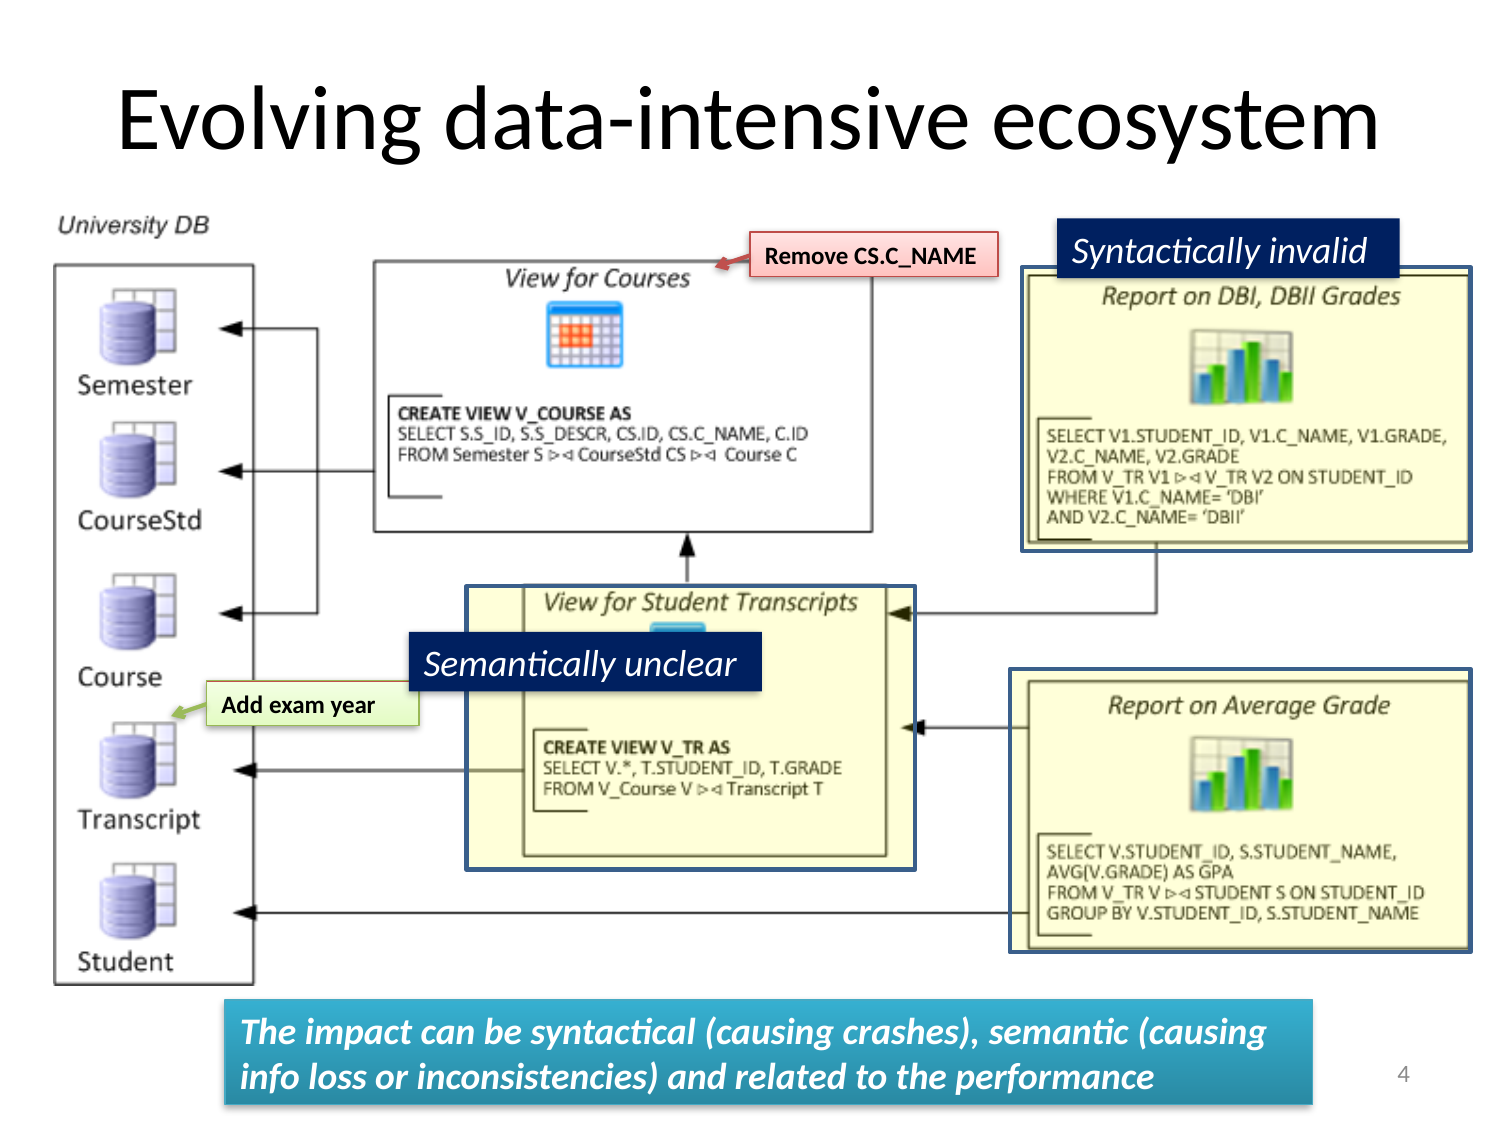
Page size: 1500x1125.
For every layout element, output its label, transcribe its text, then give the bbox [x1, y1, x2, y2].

slide_number 4 [1074, 1042, 1425, 1103]
text_box The impact can be syntactical (causing crashes), semantic (causing info loss or inconsistencies) and related to the performance [224, 999, 1313, 1105]
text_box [52, 207, 1471, 986]
title Evolving data-intensive ecosystem [75, 19, 1425, 206]
